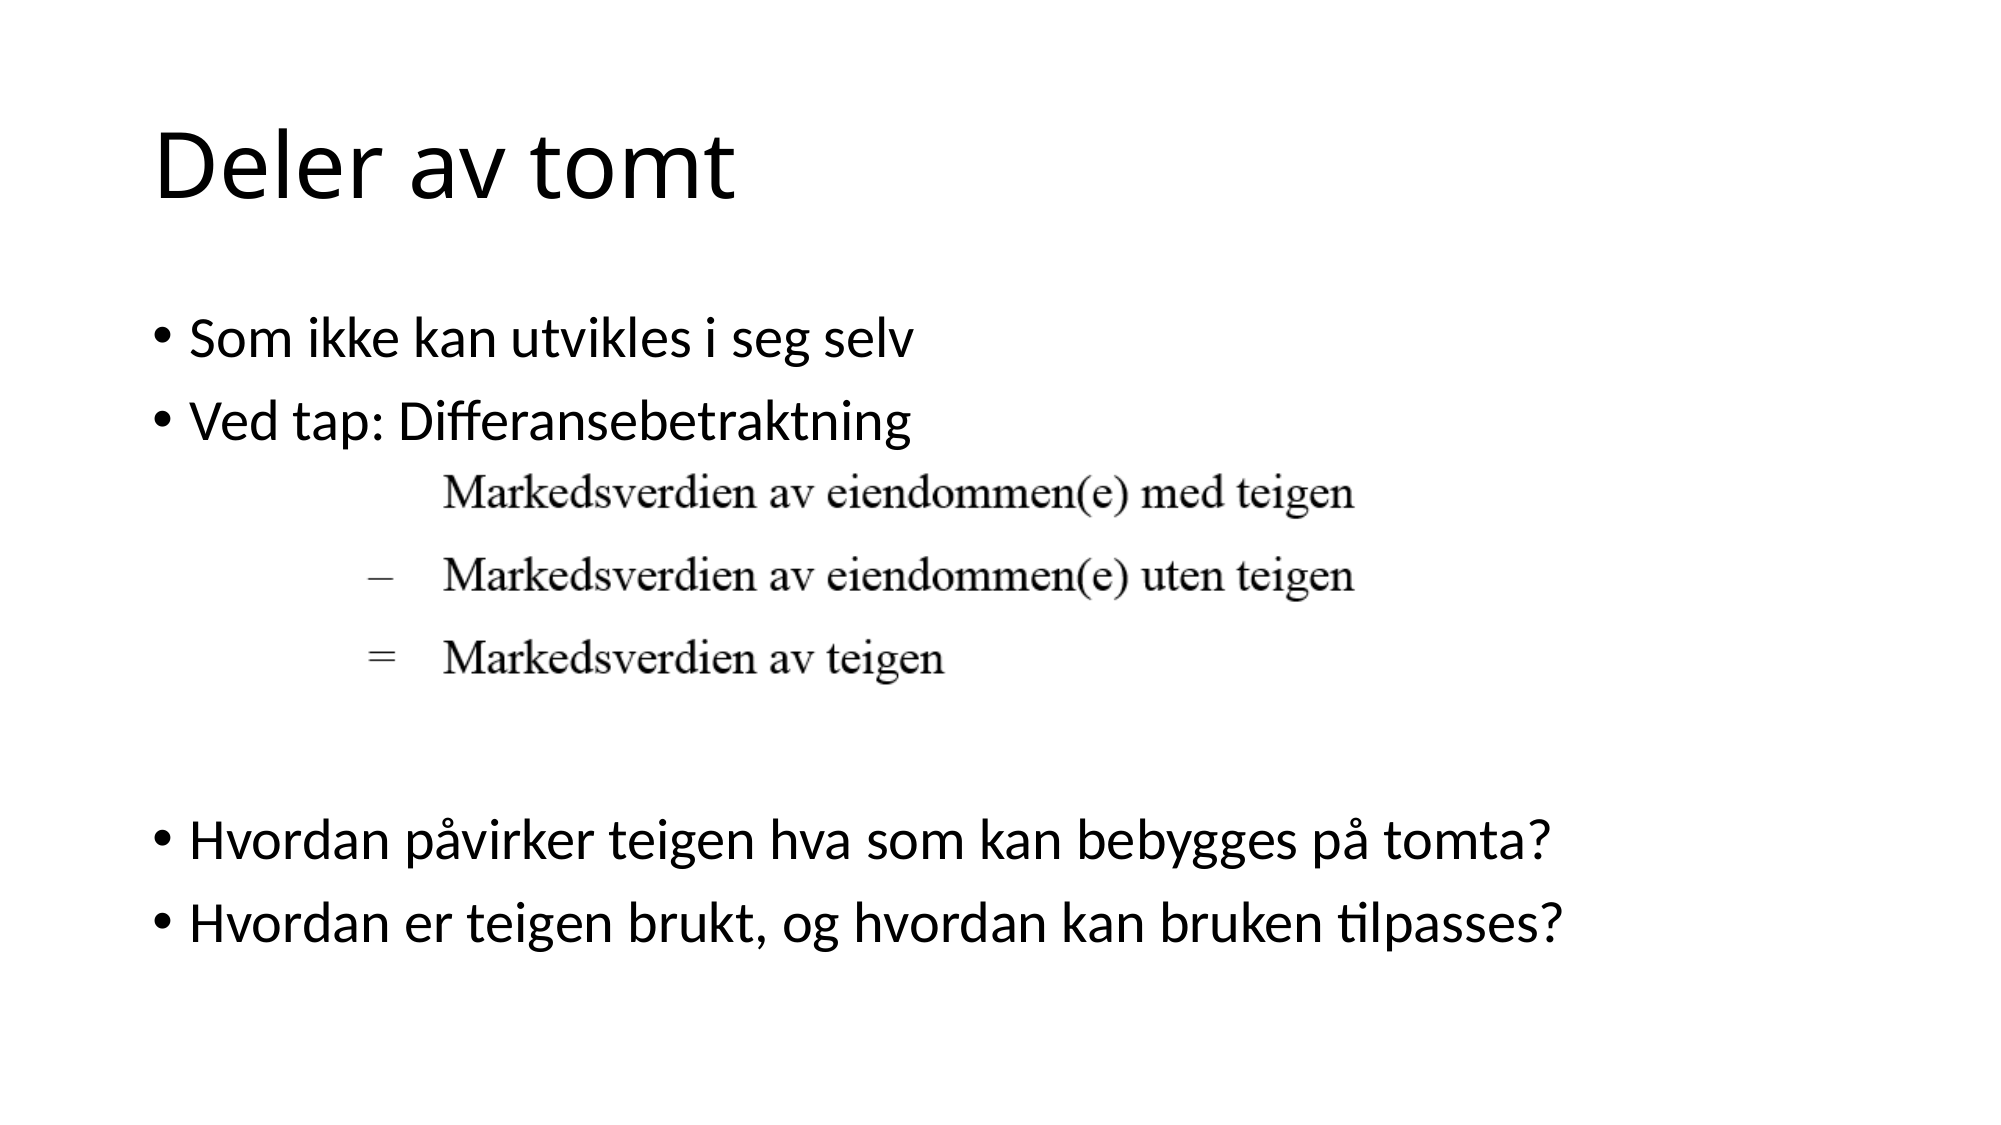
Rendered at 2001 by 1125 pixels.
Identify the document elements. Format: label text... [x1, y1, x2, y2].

title Deler av tomt [137, 59, 1863, 278]
list Som ikke kan utvikles i seg selv Ved tap: Differansebetraktning Hvordan påvirker teigen hva som kan bebygges på tomta? Hvordan er teigen brukt, og hvordan kan bruken tilpasses? [137, 299, 1863, 1014]
picture [353, 455, 1377, 706]
